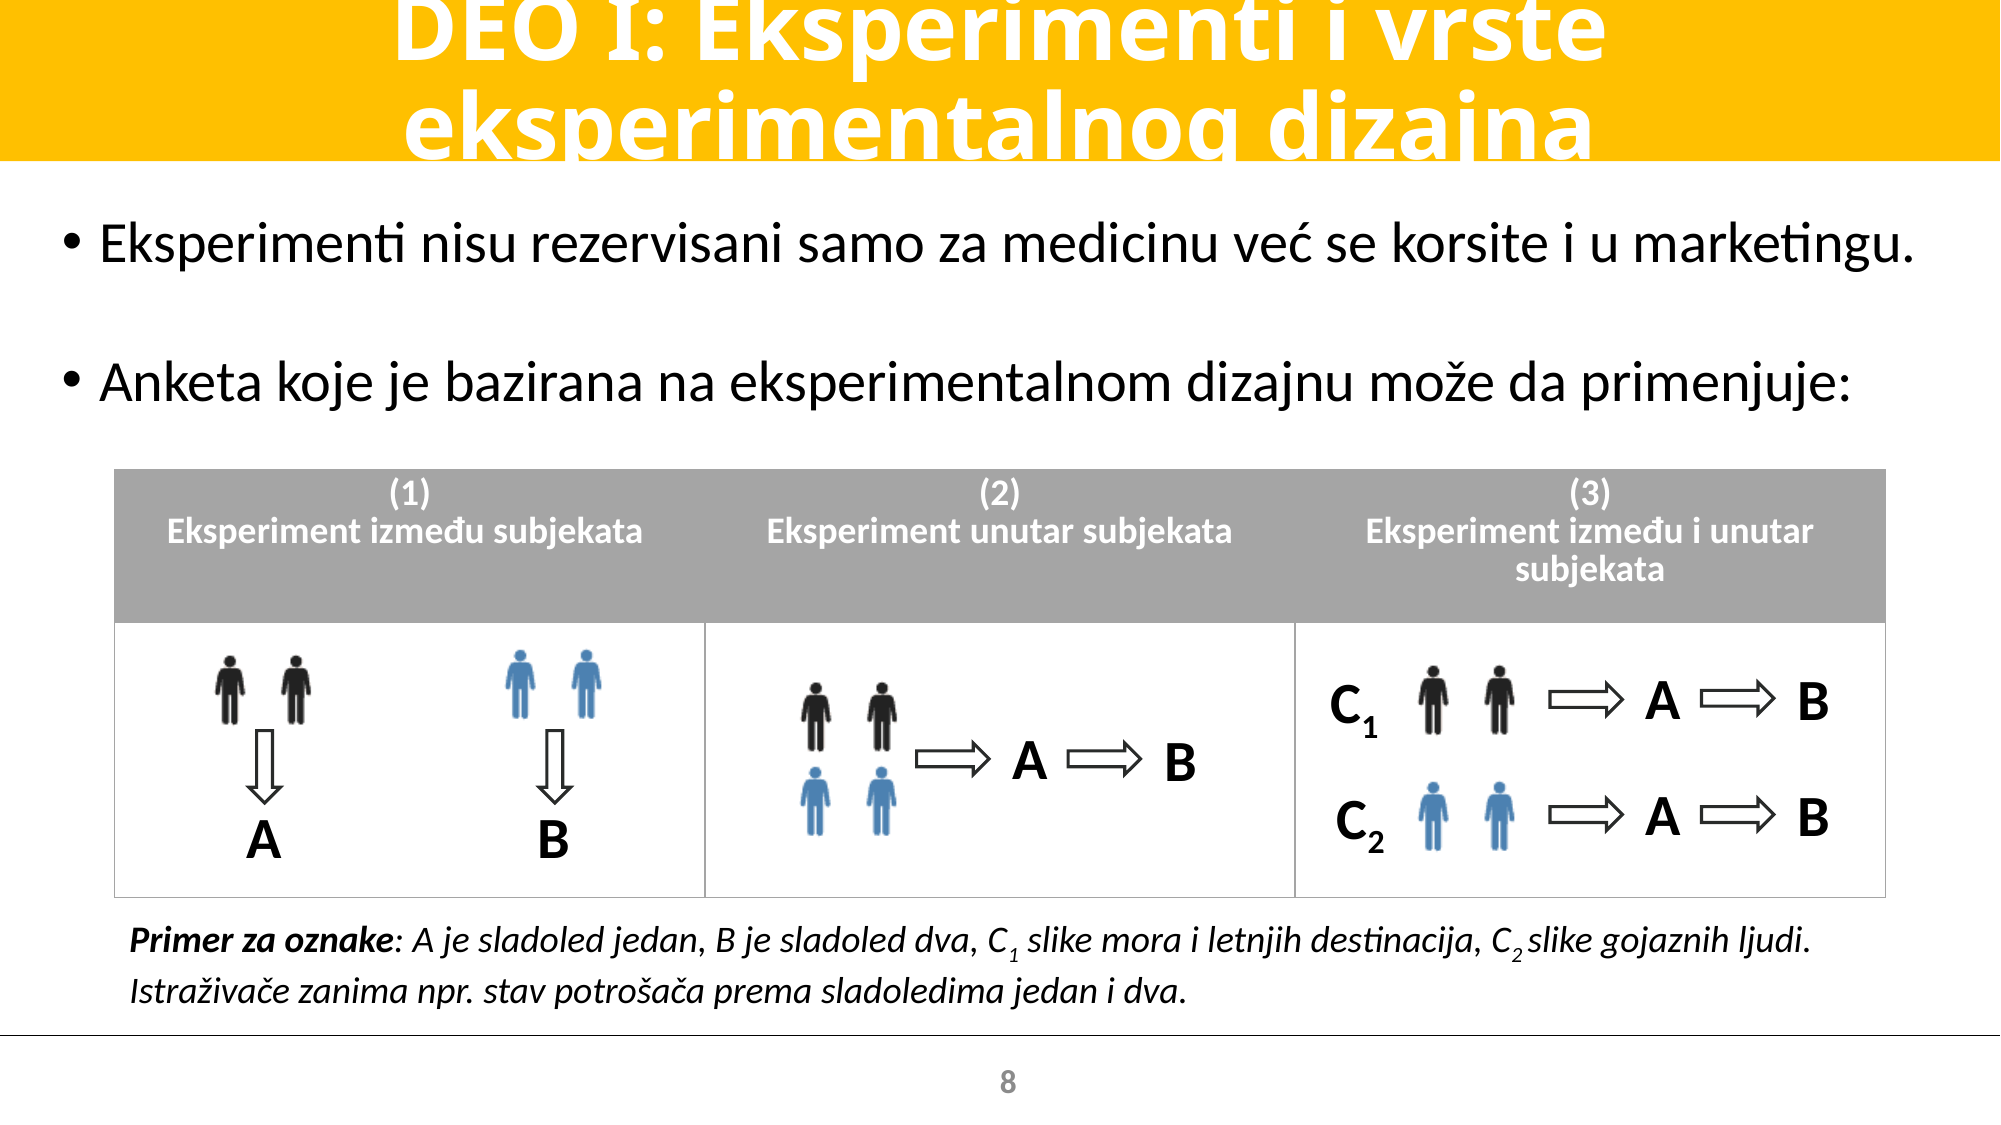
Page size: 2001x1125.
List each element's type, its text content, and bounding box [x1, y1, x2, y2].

text_box [1548, 679, 1625, 719]
text_box [535, 735, 575, 806]
table_cell [1296, 623, 1885, 897]
text_box [245, 741, 285, 806]
text_box C1 [1315, 658, 1394, 753]
text_box Anketa koje je bazirana na eksperimentalnom dizajnu može da primenjuje: [46, 336, 1954, 421]
slide_number 8 [16, 1036, 2000, 1125]
text_box C2 [1322, 773, 1400, 868]
text_box A [1630, 769, 1696, 855]
text_box [929, 739, 992, 779]
text_box Primer za oznake: A je sladoled jedan, B je sladoled dva, C1 slike mora i letnjih destinacija, C2 slike gojaznih ljudi. Istraživače zanima npr. stav potrošača prema sladoledima jedan i dva. [114, 907, 1886, 1019]
text_box A [232, 793, 298, 878]
table_header (1) Eksperiment između subjekata [115, 470, 705, 622]
text_box B [1782, 770, 1846, 856]
text_box B [522, 793, 585, 878]
table_header (2) Eksperiment unutar subjekata [705, 470, 1295, 622]
picture [1389, 772, 1547, 867]
table_cell [115, 623, 704, 897]
picture [1389, 656, 1547, 751]
text_box [1699, 678, 1777, 718]
table_header (3) Eksperiment između i unutar subjekata [1295, 470, 1885, 622]
text_box B [1149, 715, 1212, 800]
table_cell [706, 623, 1294, 897]
title DEO I: Eksperimenti i vrste eksperimentalnog dizajna [0, 0, 2000, 162]
text_box B [1782, 654, 1846, 740]
picture [476, 640, 634, 735]
text_box [1548, 794, 1625, 835]
text_box [1699, 794, 1777, 835]
text_box [1066, 739, 1143, 779]
text_box A [1630, 653, 1696, 739]
picture [771, 672, 929, 852]
list Eksperimenti nisu rezervisani samo za medicinu već se korsite i u marketingu. [46, 204, 1954, 294]
text_box A [997, 714, 1063, 799]
picture [186, 646, 343, 741]
